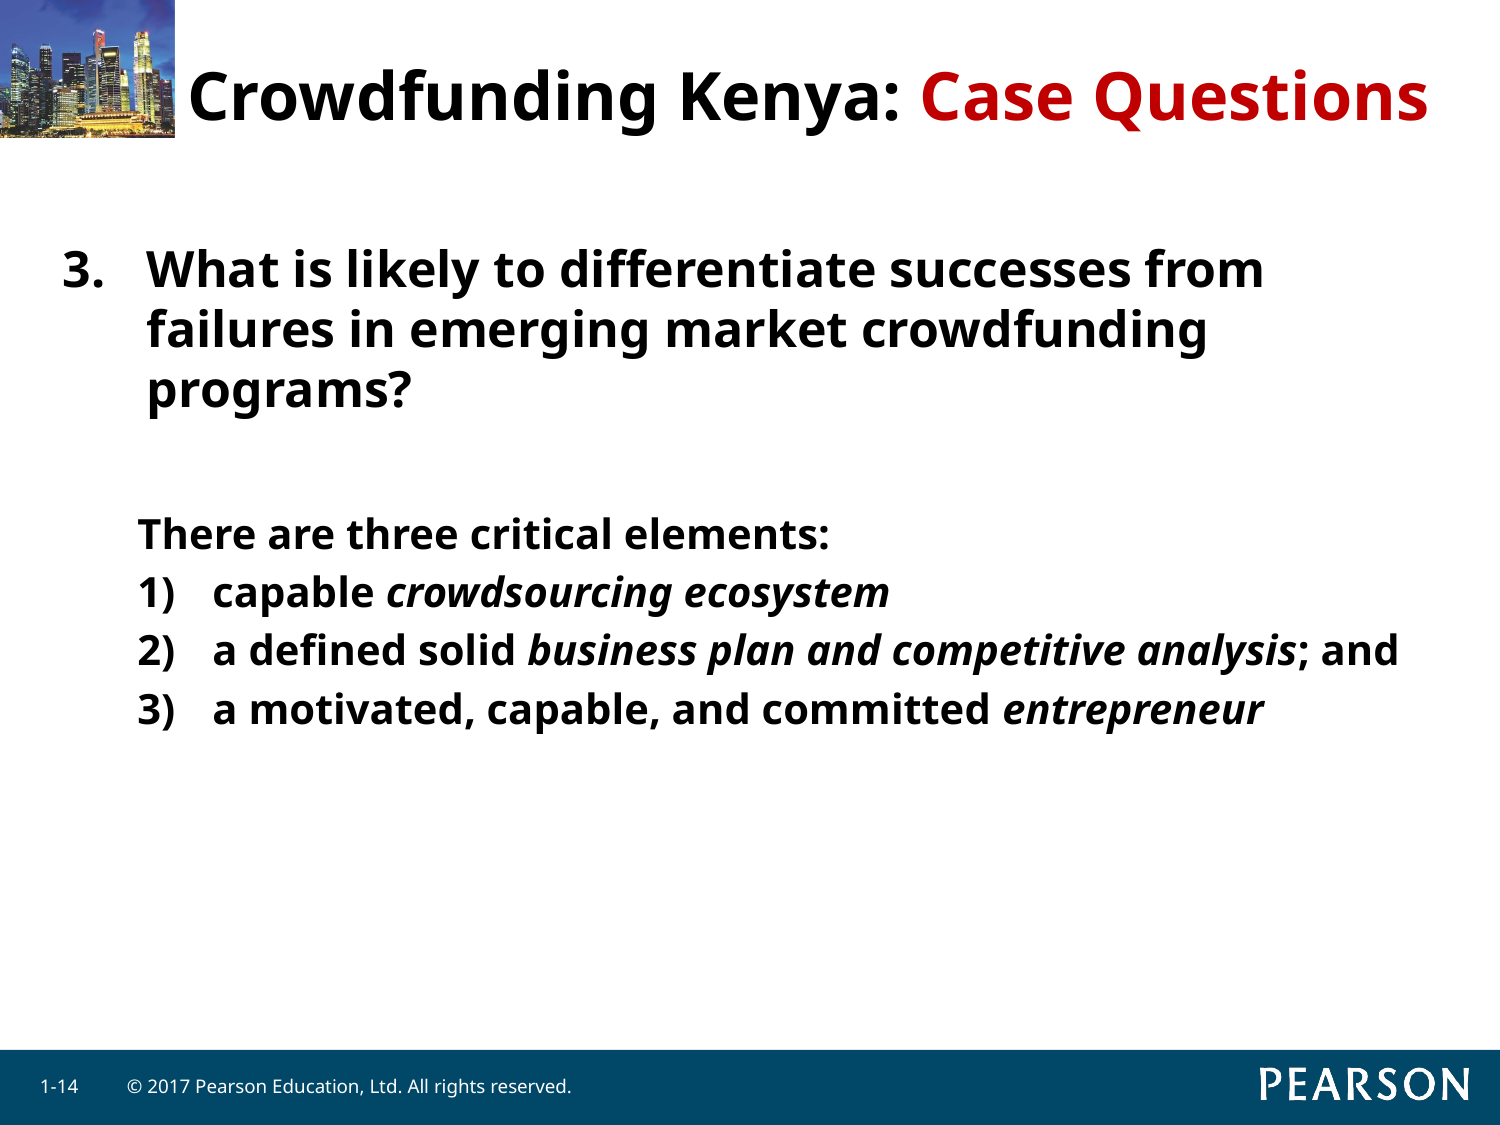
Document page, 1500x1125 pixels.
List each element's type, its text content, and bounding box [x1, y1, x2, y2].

list What is likely to differentiate successes from failures in emerging market crowdfunding programs? There are three critical elements: capable crowdsourcing ecosystem a defined solid business plan and competitive analysis; and a motivated, capable, and committed entrepreneur [62, 237, 1438, 1000]
picture [0, 0, 175, 138]
title Crowdfunding Kenya: Case Questions [187, 0, 1450, 188]
